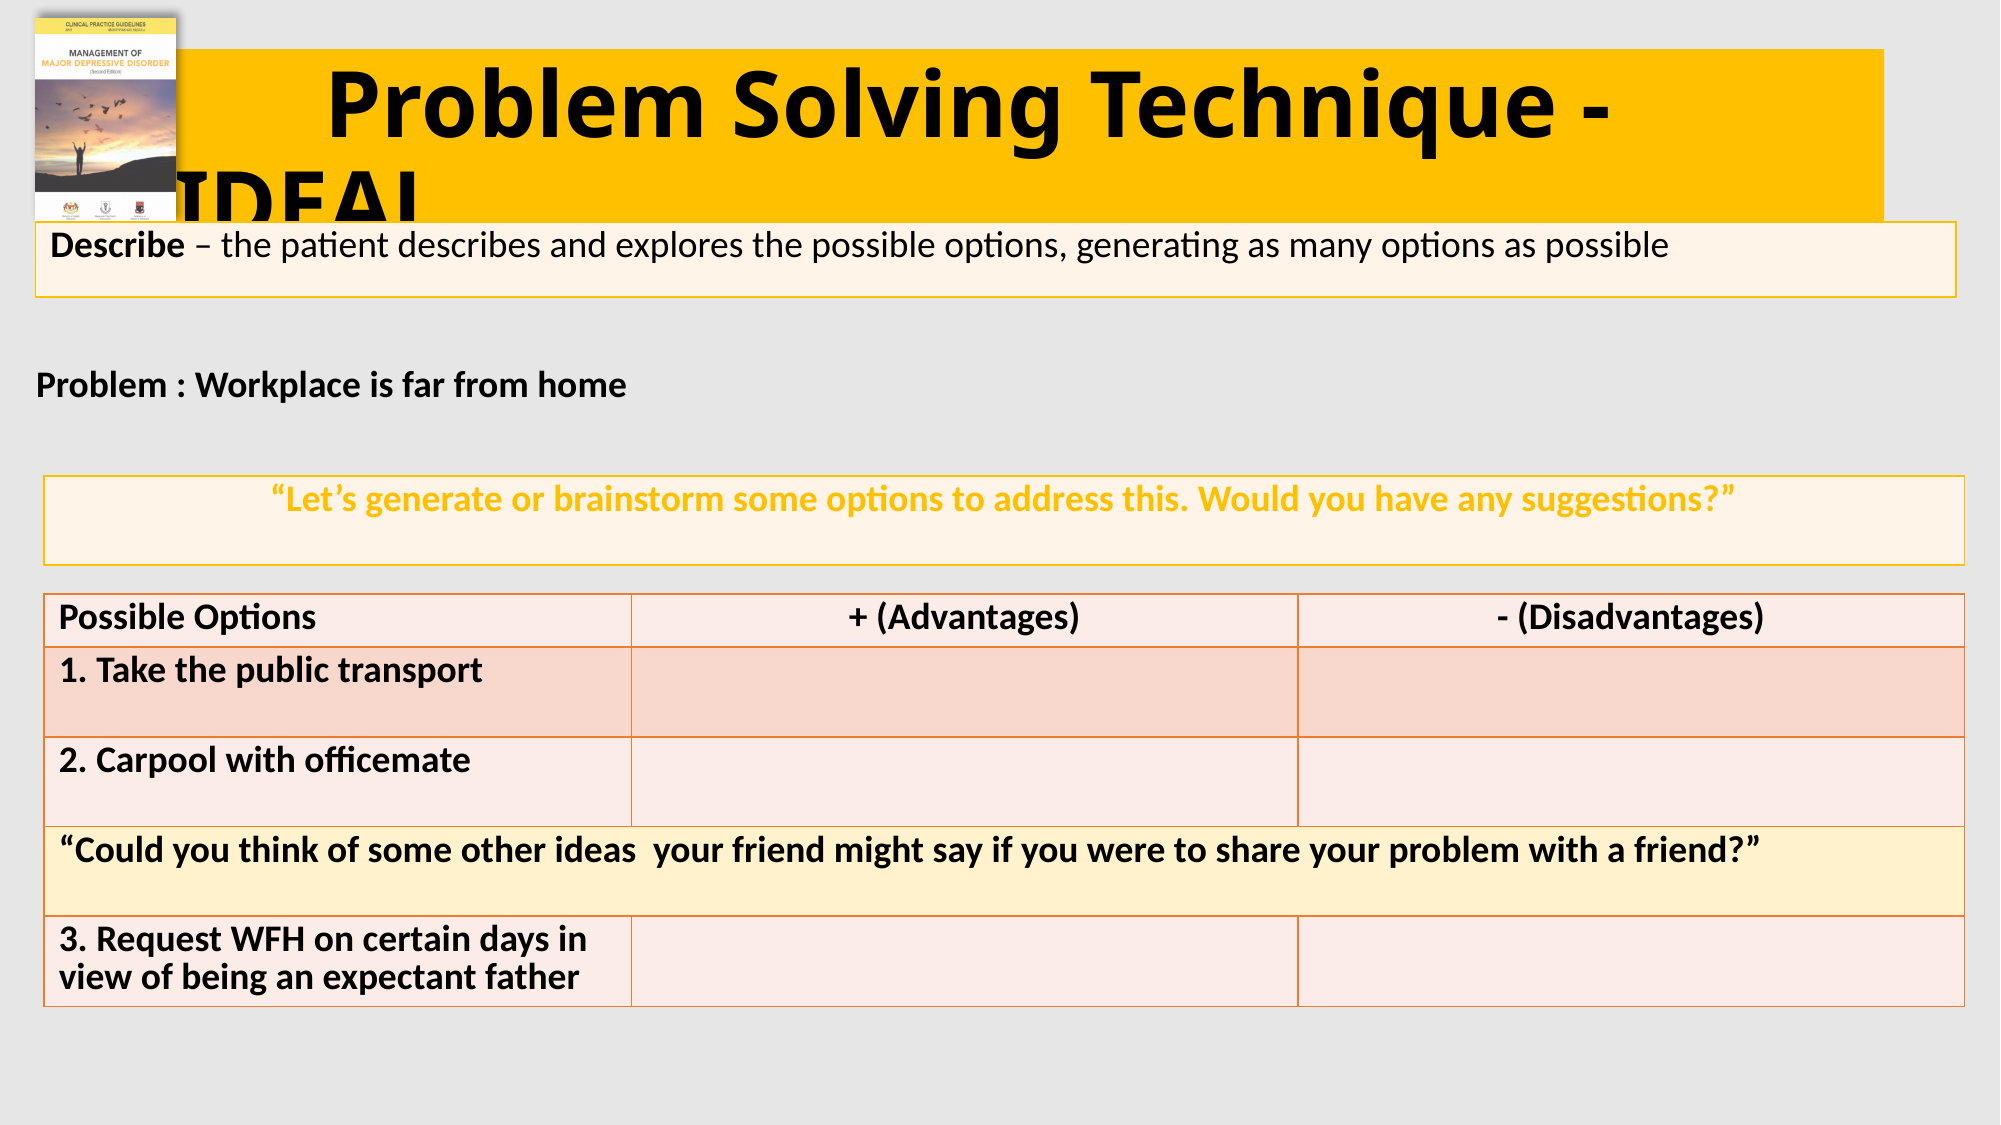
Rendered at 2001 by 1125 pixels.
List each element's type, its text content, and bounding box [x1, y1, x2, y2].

text_box Problem Solving Technique - IDEAL [183, 49, 1885, 221]
table_header + (Advantages) [632, 595, 1297, 646]
table_cell “Could you think of some other ideas your friend might say if you were to share your problem with a friend?” [45, 827, 1964, 915]
table_cell [632, 738, 1297, 826]
table_cell [1299, 648, 1964, 736]
table_header Describe – the patient describes and explores the possible options, generating as many options as possible [36, 223, 1955, 296]
table_cell 3. Request WFH on certain days in view of being an expectant father [45, 917, 631, 1006]
picture [35, 18, 176, 225]
table_cell 1. Take the public transport [45, 648, 631, 736]
table_header - (Disadvantages) [1299, 595, 1964, 646]
table_header Possible Options [45, 595, 631, 646]
table_cell [1299, 738, 1964, 826]
table_header “Let’s generate or brainstorm some options to address this. Would you have any suggestions?” [45, 477, 1964, 564]
table_cell [632, 648, 1297, 736]
table_cell [1299, 917, 1964, 1006]
text_box Problem : Workplace is far from home [21, 352, 1022, 413]
table_cell [632, 917, 1297, 1006]
table_cell 2. Carpool with officemate [45, 738, 631, 826]
